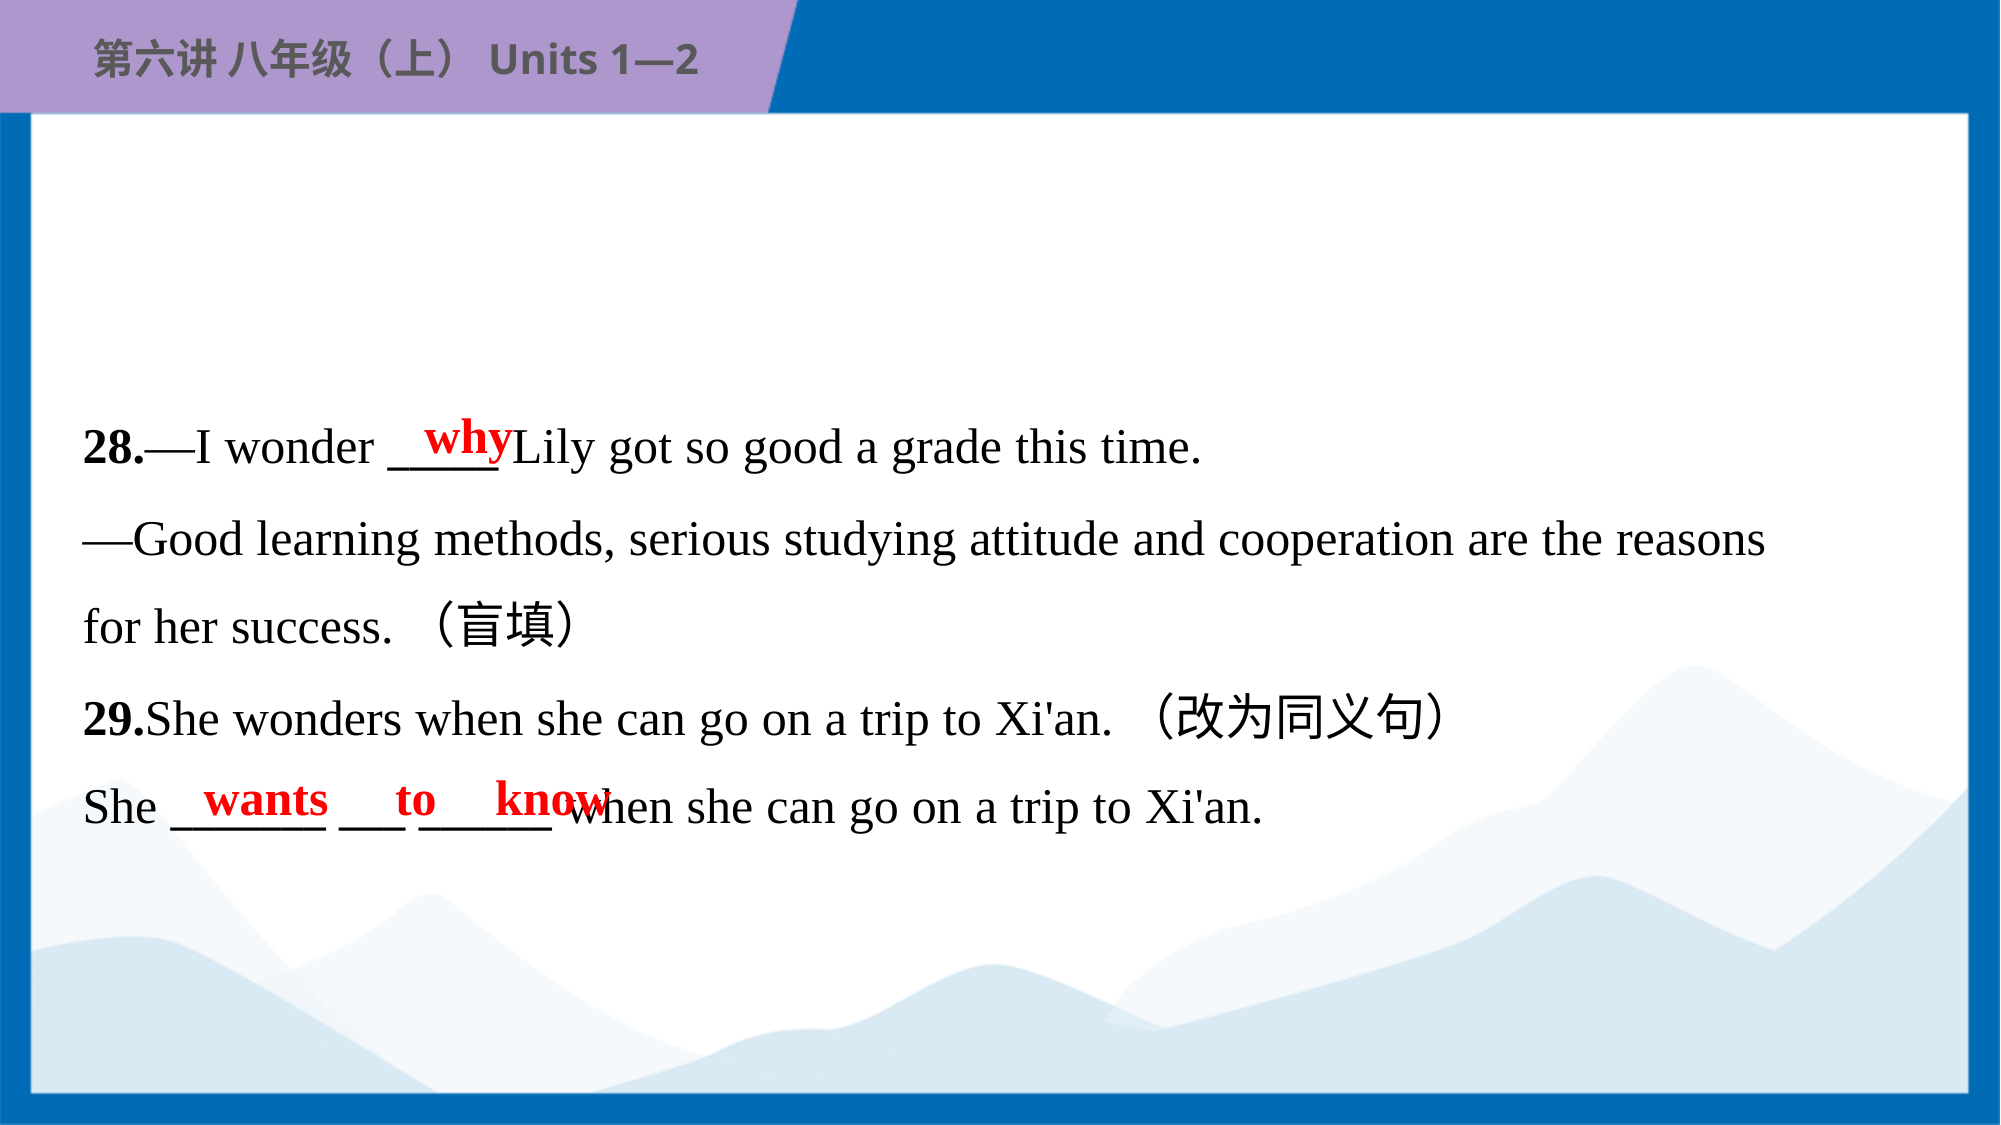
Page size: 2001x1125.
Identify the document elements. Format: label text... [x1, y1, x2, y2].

text_box know [476, 737, 631, 816]
text_box wants [185, 737, 347, 816]
text_box to [376, 737, 455, 816]
text_box 28.—I wonder _____ Lily got so good a grade this time. —Good learning methods, serious studying attitude and cooperation are the reasons for her success.（盲填） [82, 382, 1917, 644]
text_box 29.She wonders when she can go on a trip to Xi'an.（改为同义句） She _______ ___ ______ when she can go on a trip to Xi'an. [82, 653, 1917, 824]
picture [0, 0, 2000, 1125]
text_box why [406, 375, 532, 455]
